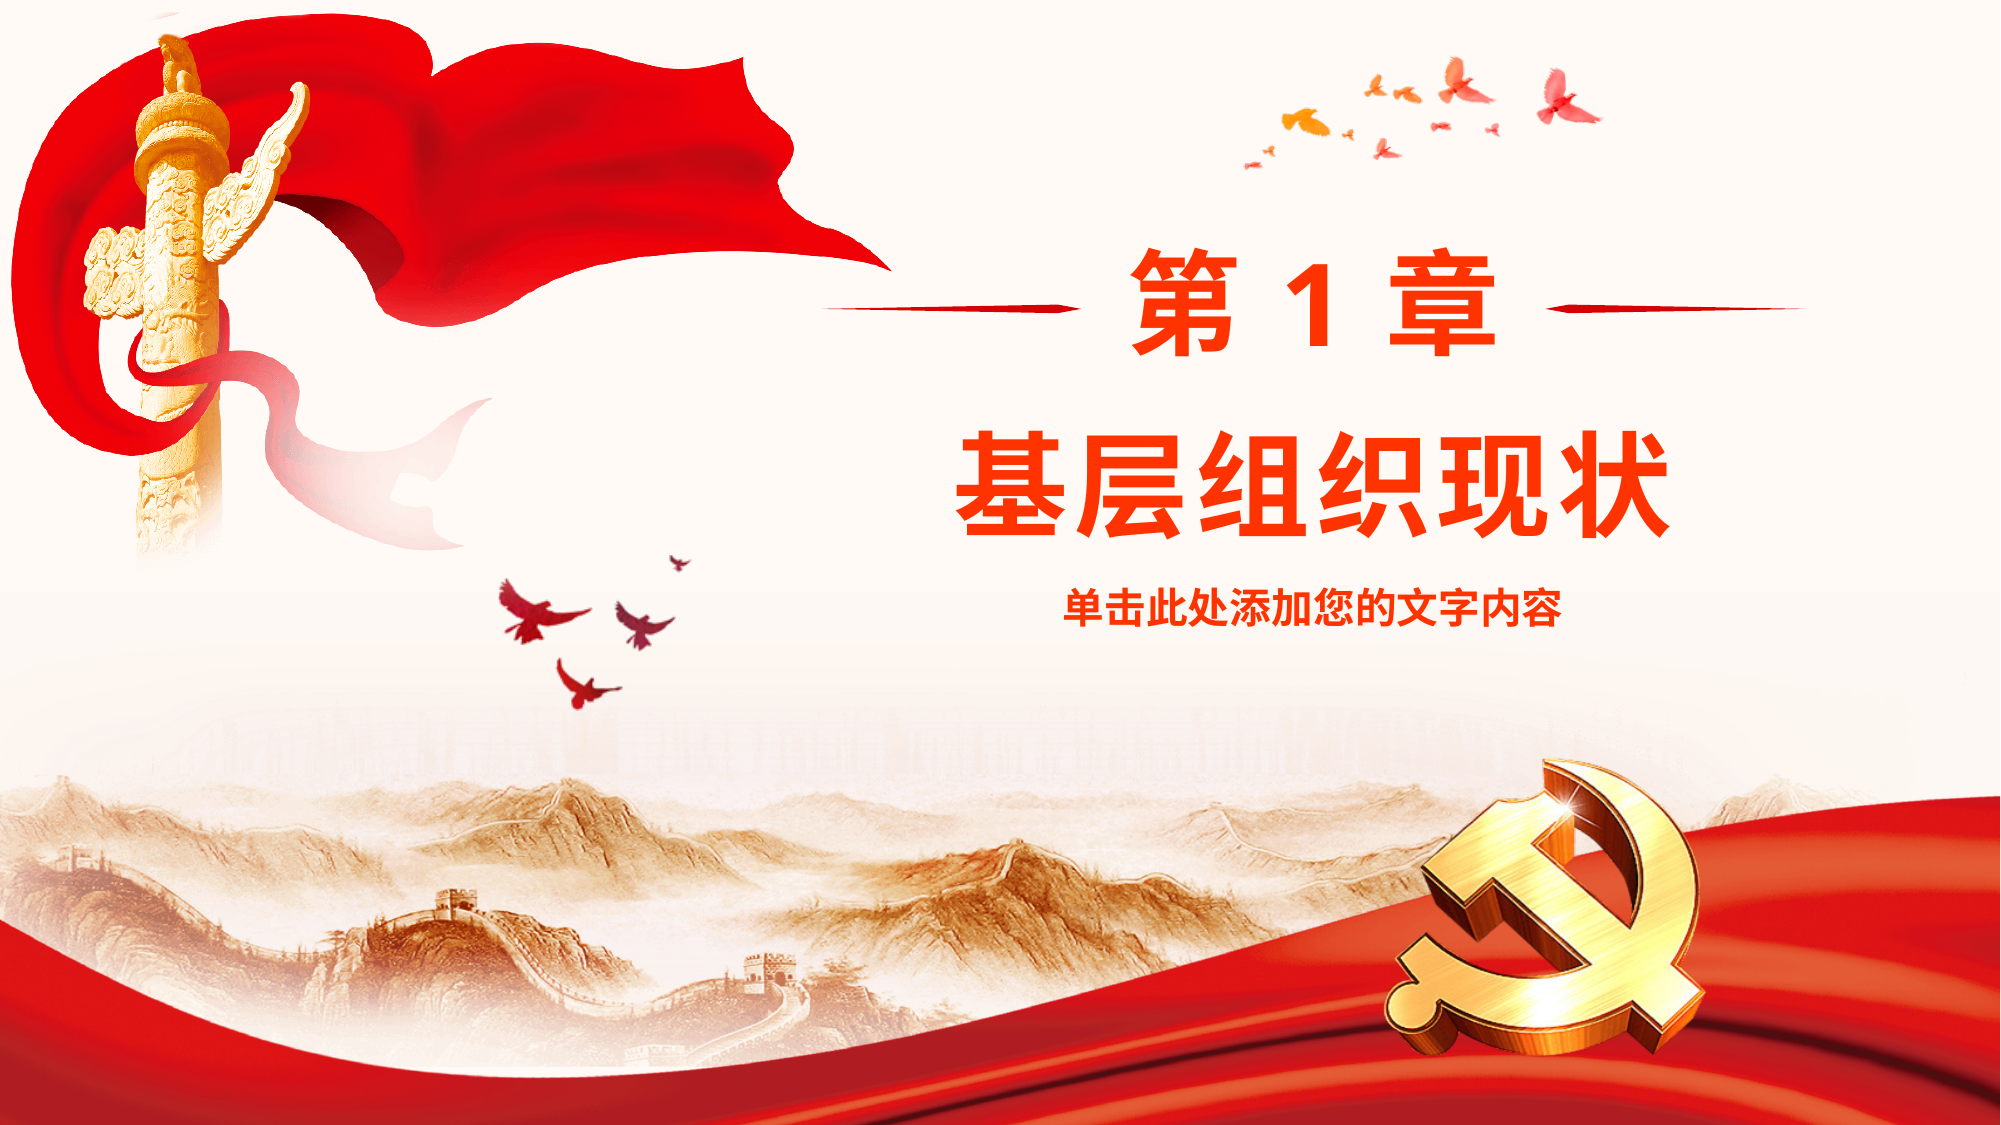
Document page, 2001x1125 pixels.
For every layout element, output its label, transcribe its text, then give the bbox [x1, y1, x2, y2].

picture [0, 12, 2001, 1125]
list 基层组织现状 [626, 421, 2000, 562]
picture [1222, 40, 1615, 184]
list 单击此处添加您的文字内容 [626, 579, 2000, 641]
list 第1章 [1024, 238, 1602, 379]
